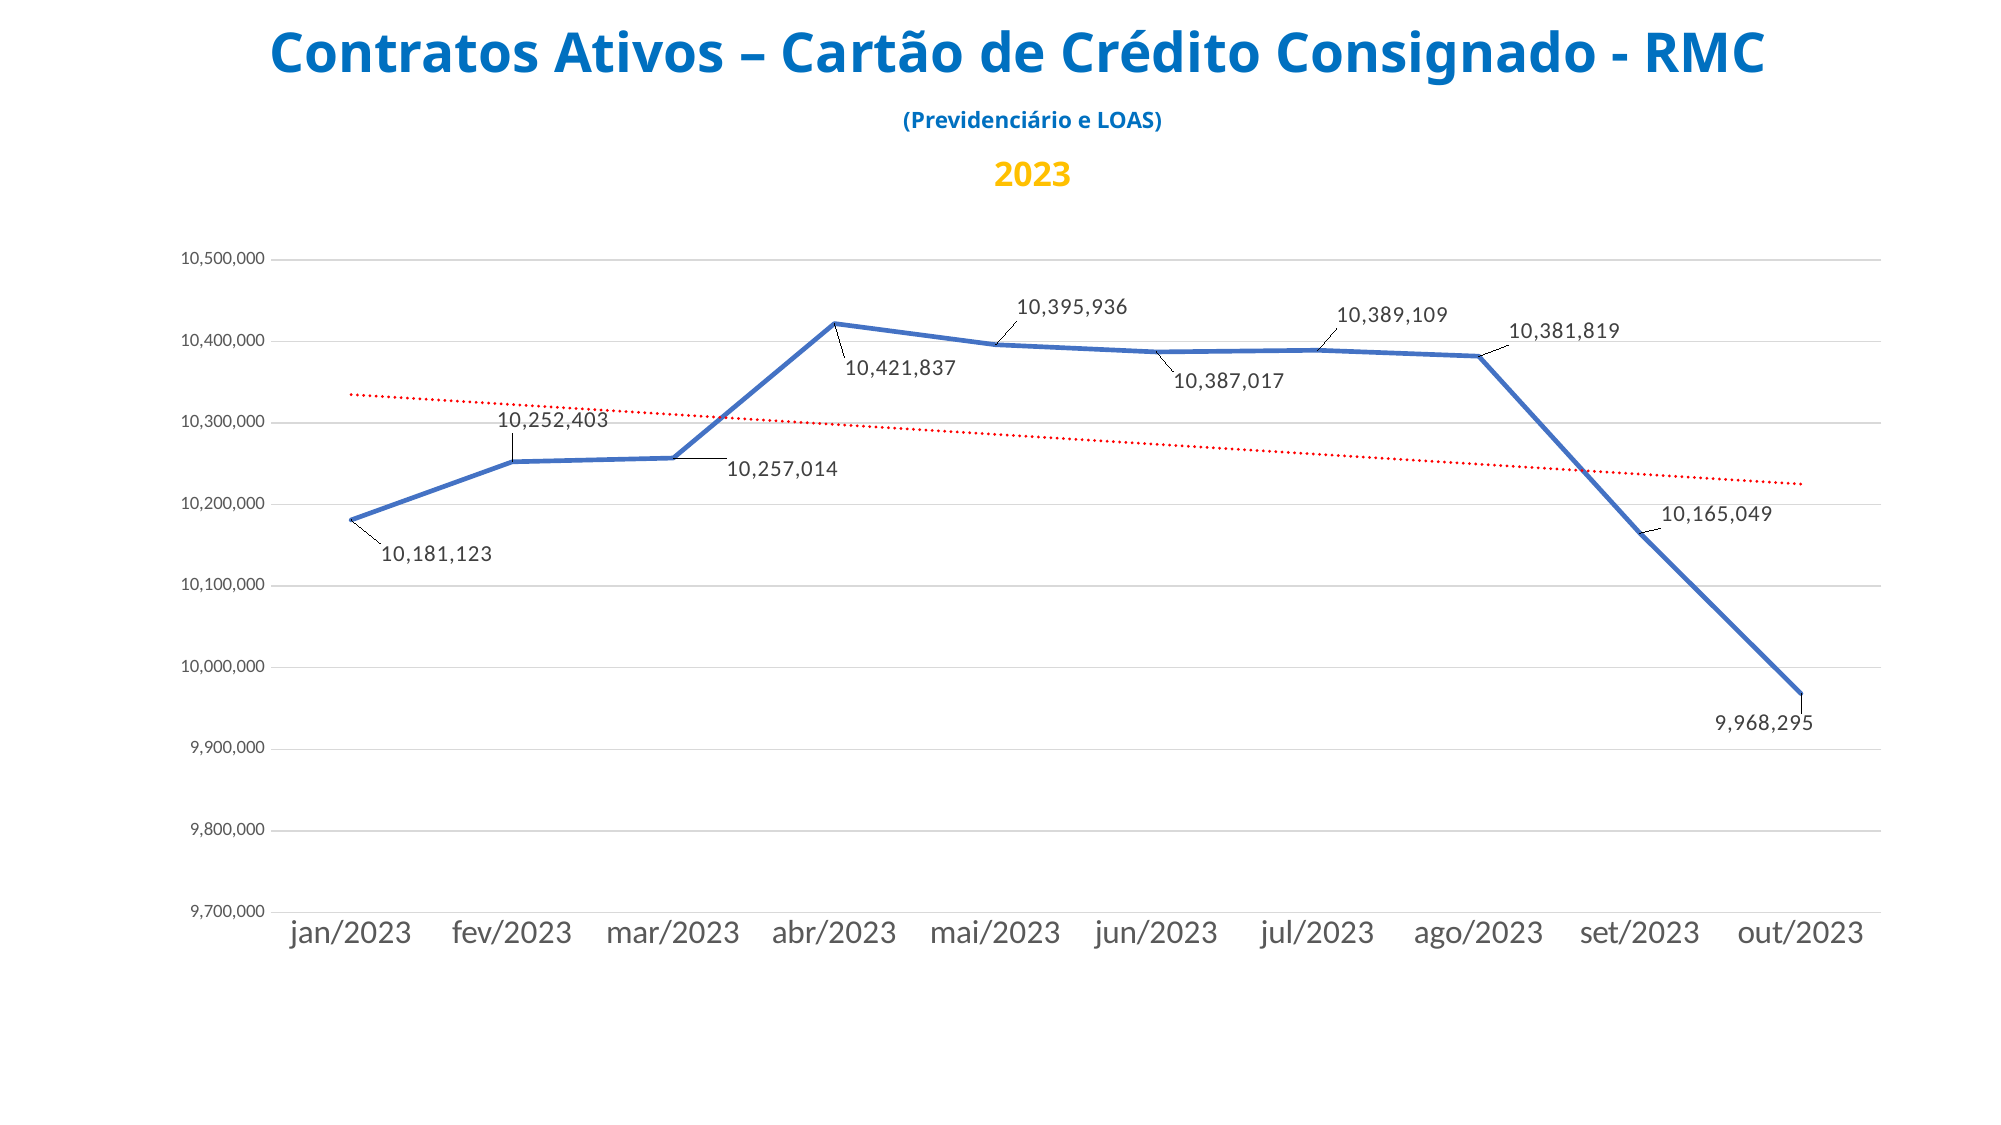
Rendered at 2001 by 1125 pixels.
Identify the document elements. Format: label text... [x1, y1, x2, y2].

chart [144, 235, 1917, 966]
text_box Contratos Ativos – Cartão de Crédito Consignado - RMC (Previdenciário e LOAS) 2023 [173, 15, 1893, 204]
